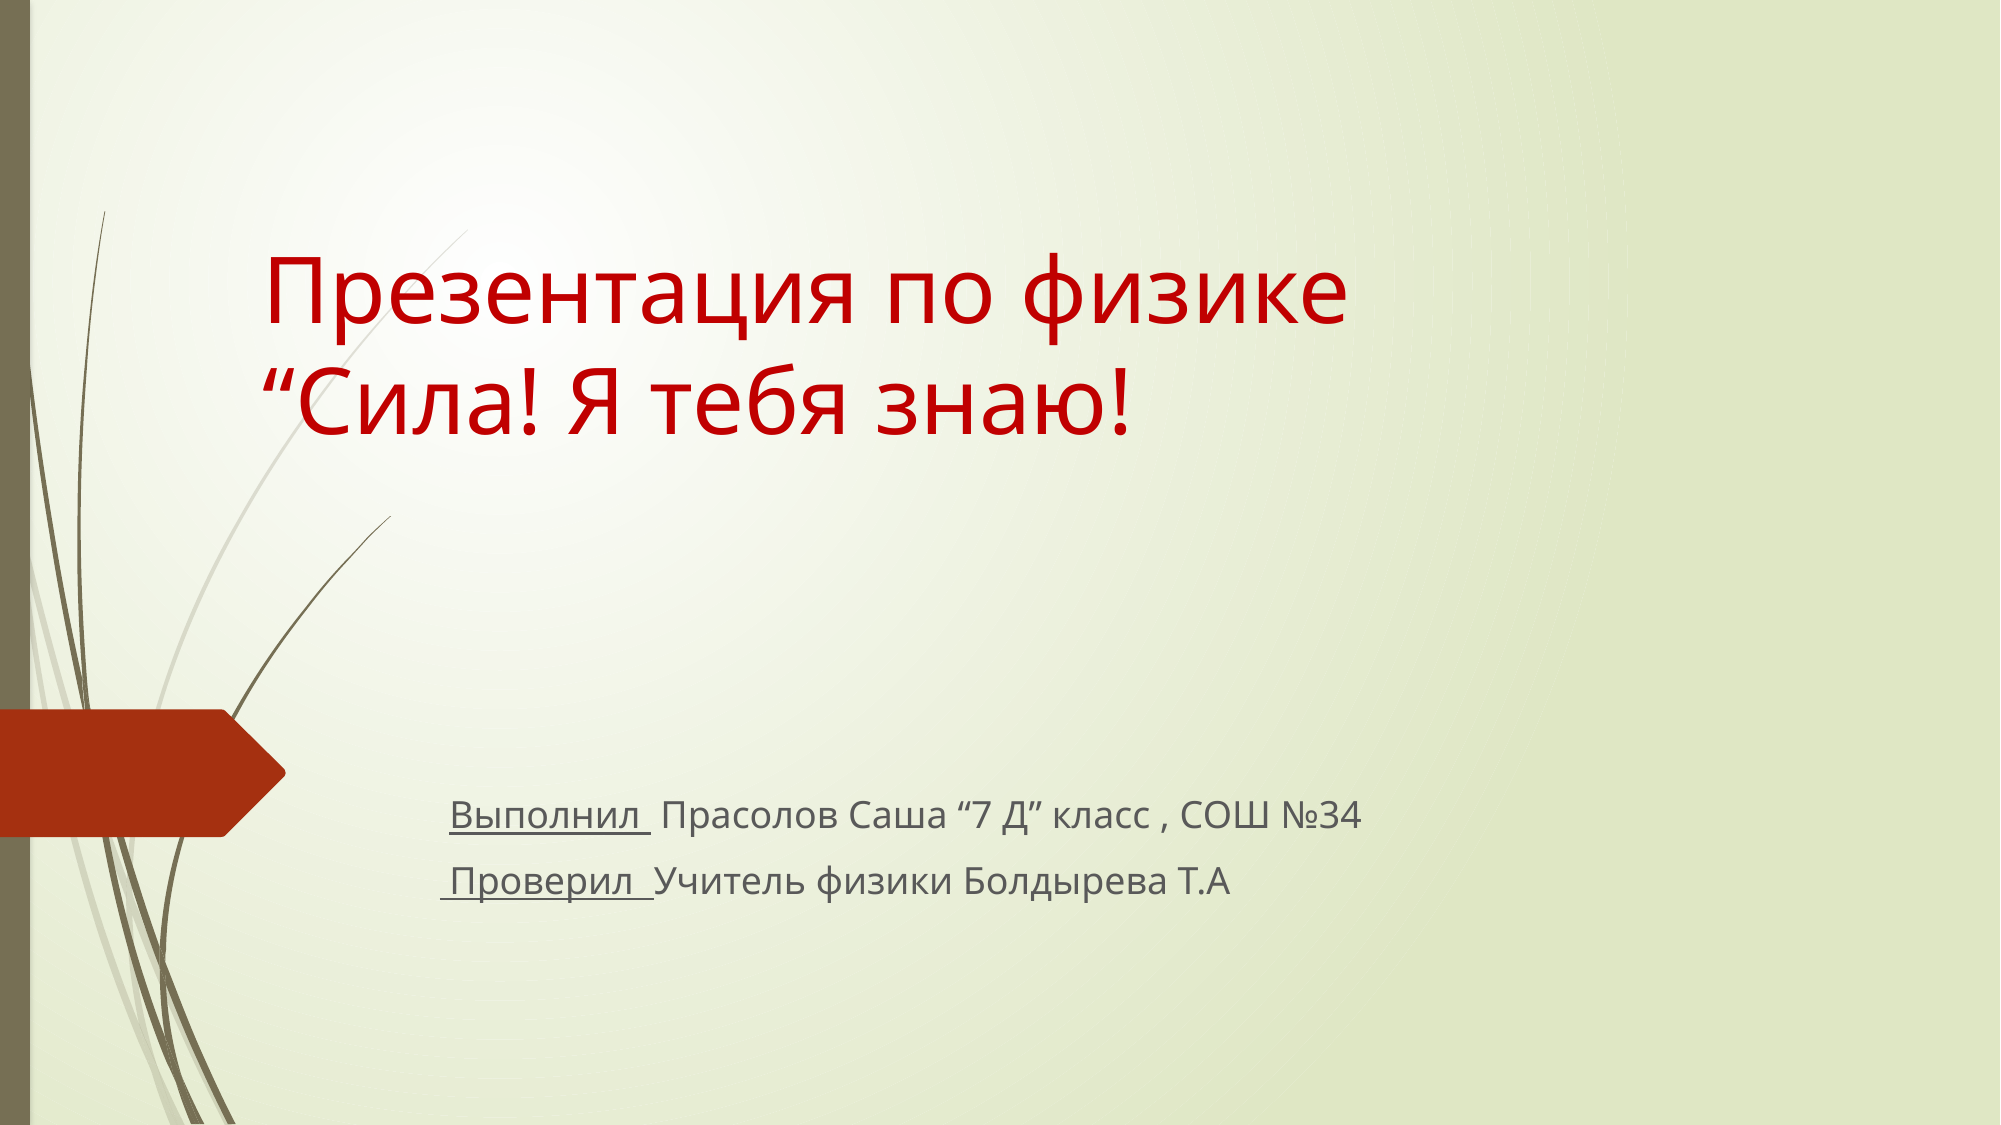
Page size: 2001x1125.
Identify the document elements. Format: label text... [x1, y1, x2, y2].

title Презентация по физике “Сила! Я тебя знаю! [247, 168, 1410, 461]
subtitle Выполнил Прасолов Саша “7 Д” класс , СОШ №34 Проверил Учитель физики Болдырева Т.А [424, 783, 1888, 969]
